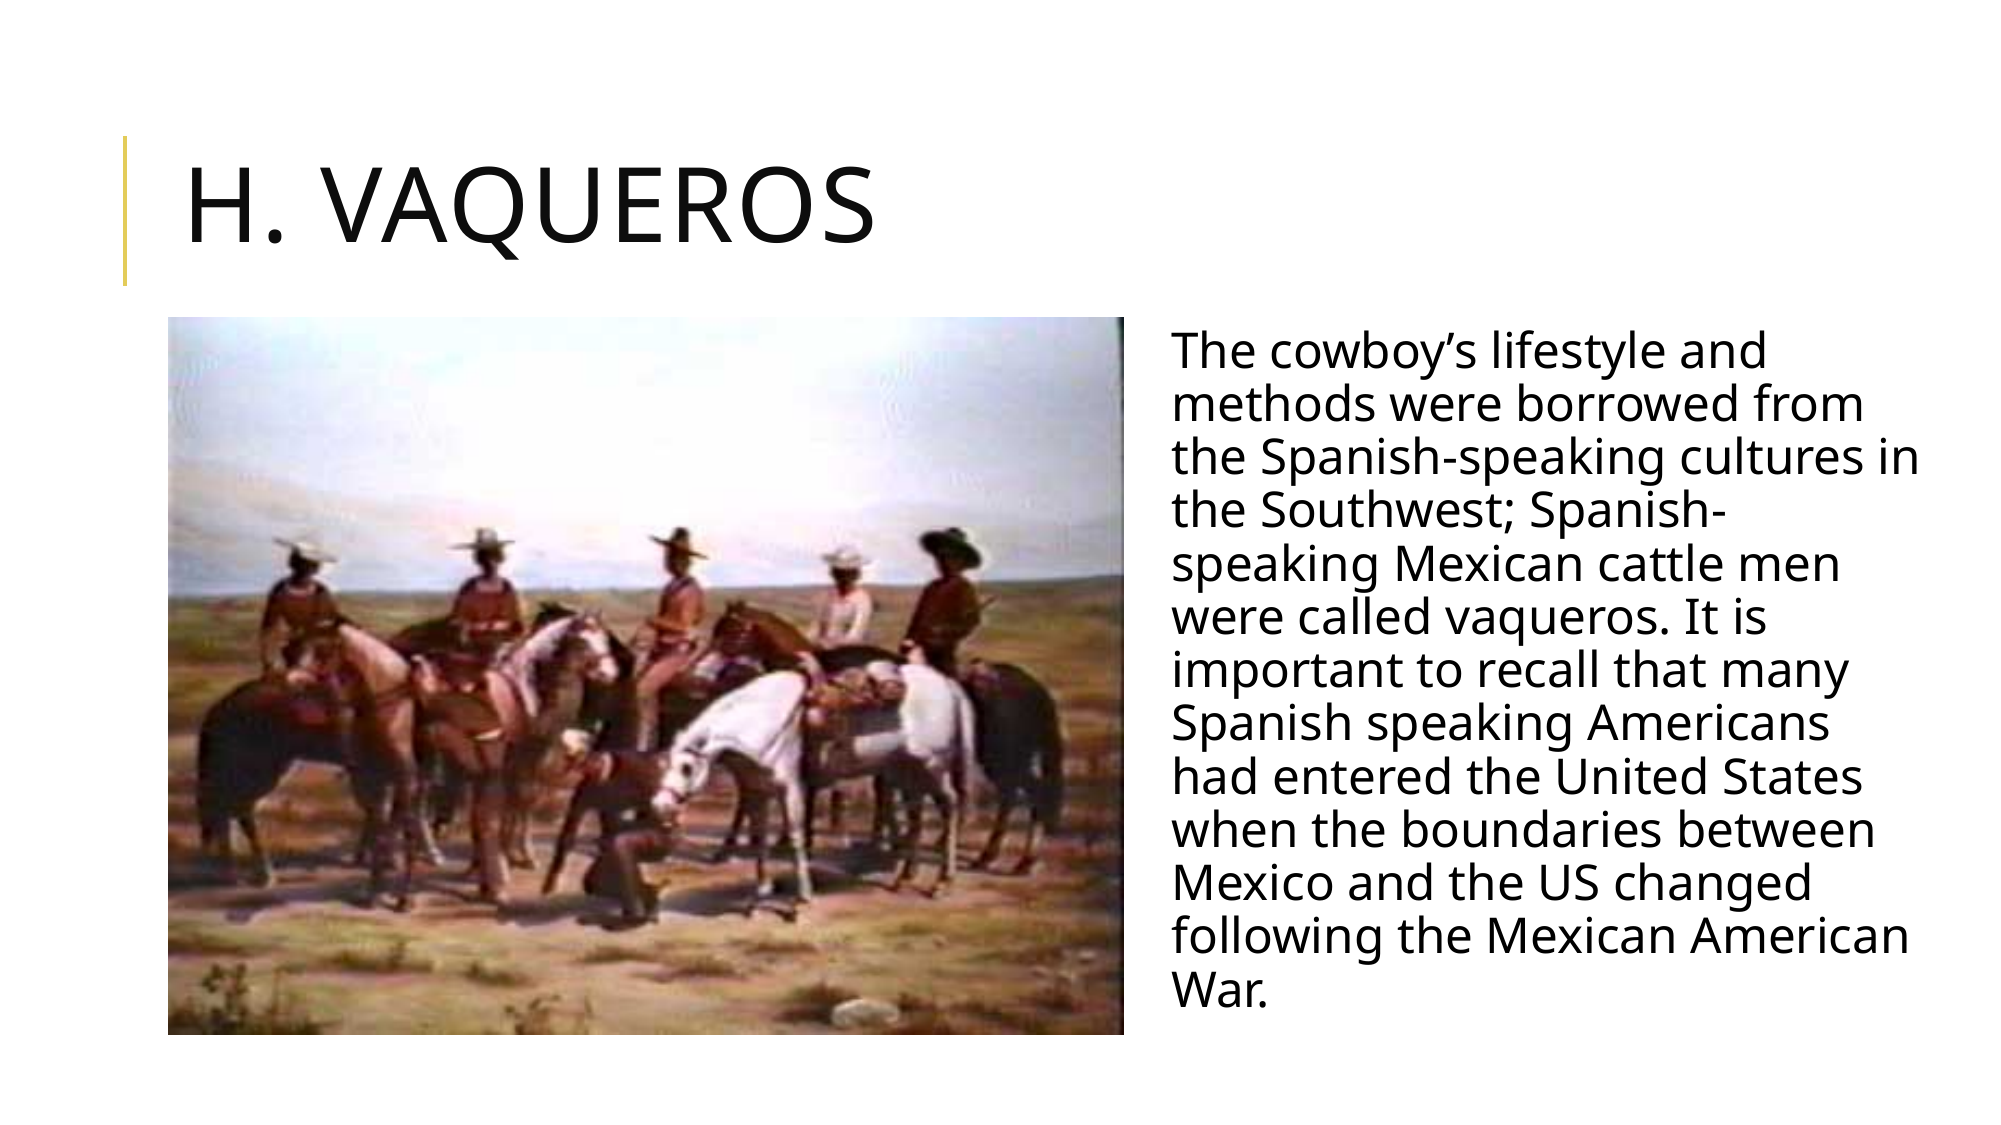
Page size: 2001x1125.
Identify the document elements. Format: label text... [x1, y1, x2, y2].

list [167, 317, 1125, 1036]
title H. vaqueros [168, 89, 1763, 336]
list The cowboy’s lifestyle and methods were borrowed from the Spanish-speaking cultures in the Southwest; Spanish-speaking Mexican cattle men were called vaqueros. It is important to recall that many Spanish speaking Americans had entered the United States when the boundaries between Mexico and the US changed following the Mexican American War. [1152, 317, 1932, 1035]
